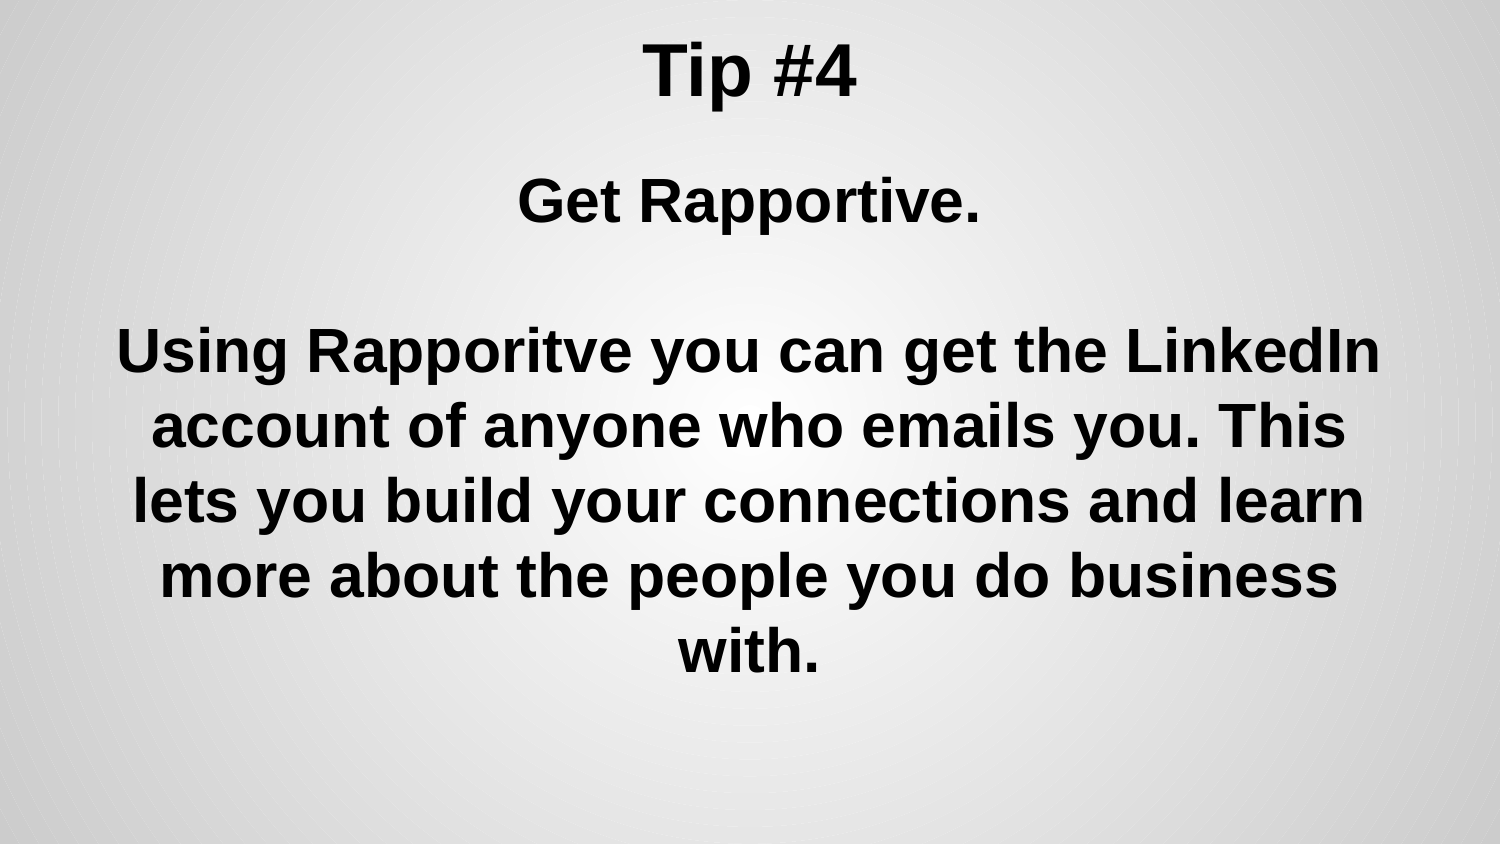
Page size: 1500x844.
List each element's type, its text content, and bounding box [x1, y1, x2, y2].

list Get Rapportive. Using Rapporitve you can get the LinkedIn account of anyone who emails you. This lets you build your connections and learn more about the people you do business with. [75, 70, 1425, 749]
title Tip #4 [75, 12, 1425, 70]
